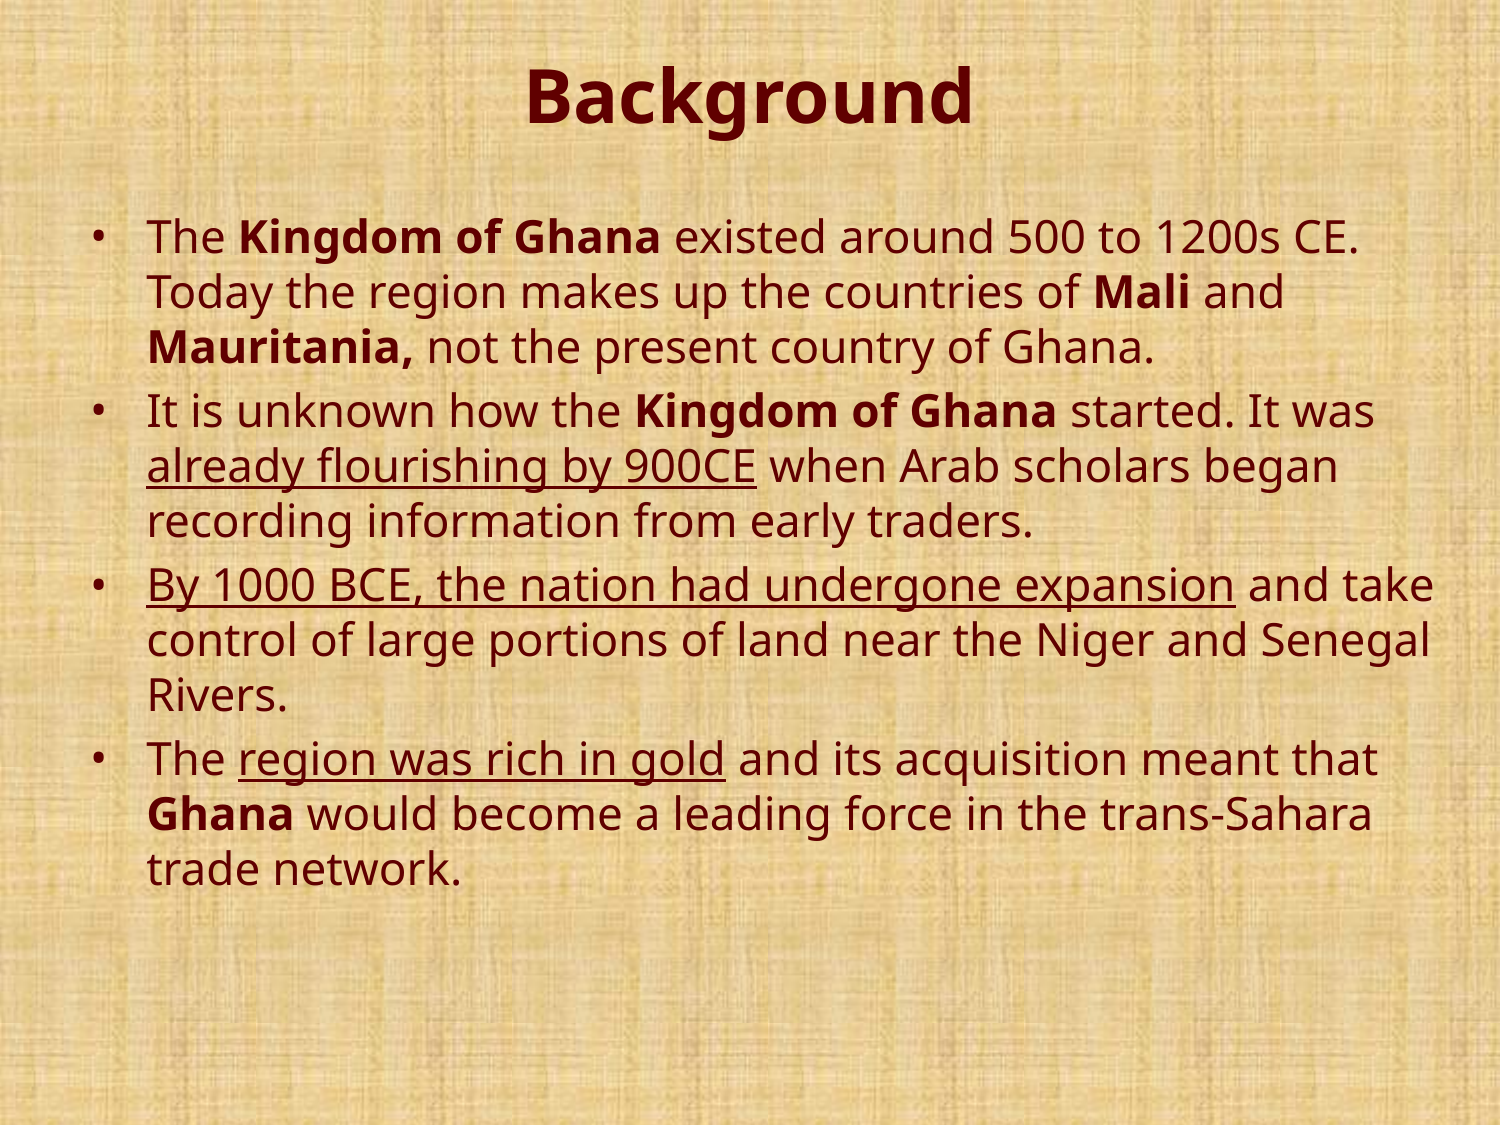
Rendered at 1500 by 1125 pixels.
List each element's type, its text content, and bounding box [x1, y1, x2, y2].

list The Kingdom of Ghana existed around 500 to 1200s CE. Today the region makes up the countries of Mali and Mauritania, not the present country of Ghana. It is unknown how the Kingdom of Ghana started. It was already flourishing by 900CE when Arab scholars began recording information from early traders. By 1000 BCE, the nation had undergone expansion and take control of large portions of land near the Niger and Senegal Rivers. The region was rich in gold and its acquisition meant that Ghana would become a leading force in the trans-Sahara trade network. [75, 200, 1450, 1005]
picture [0, 0, 1500, 1125]
title Background [75, 24, 1425, 163]
